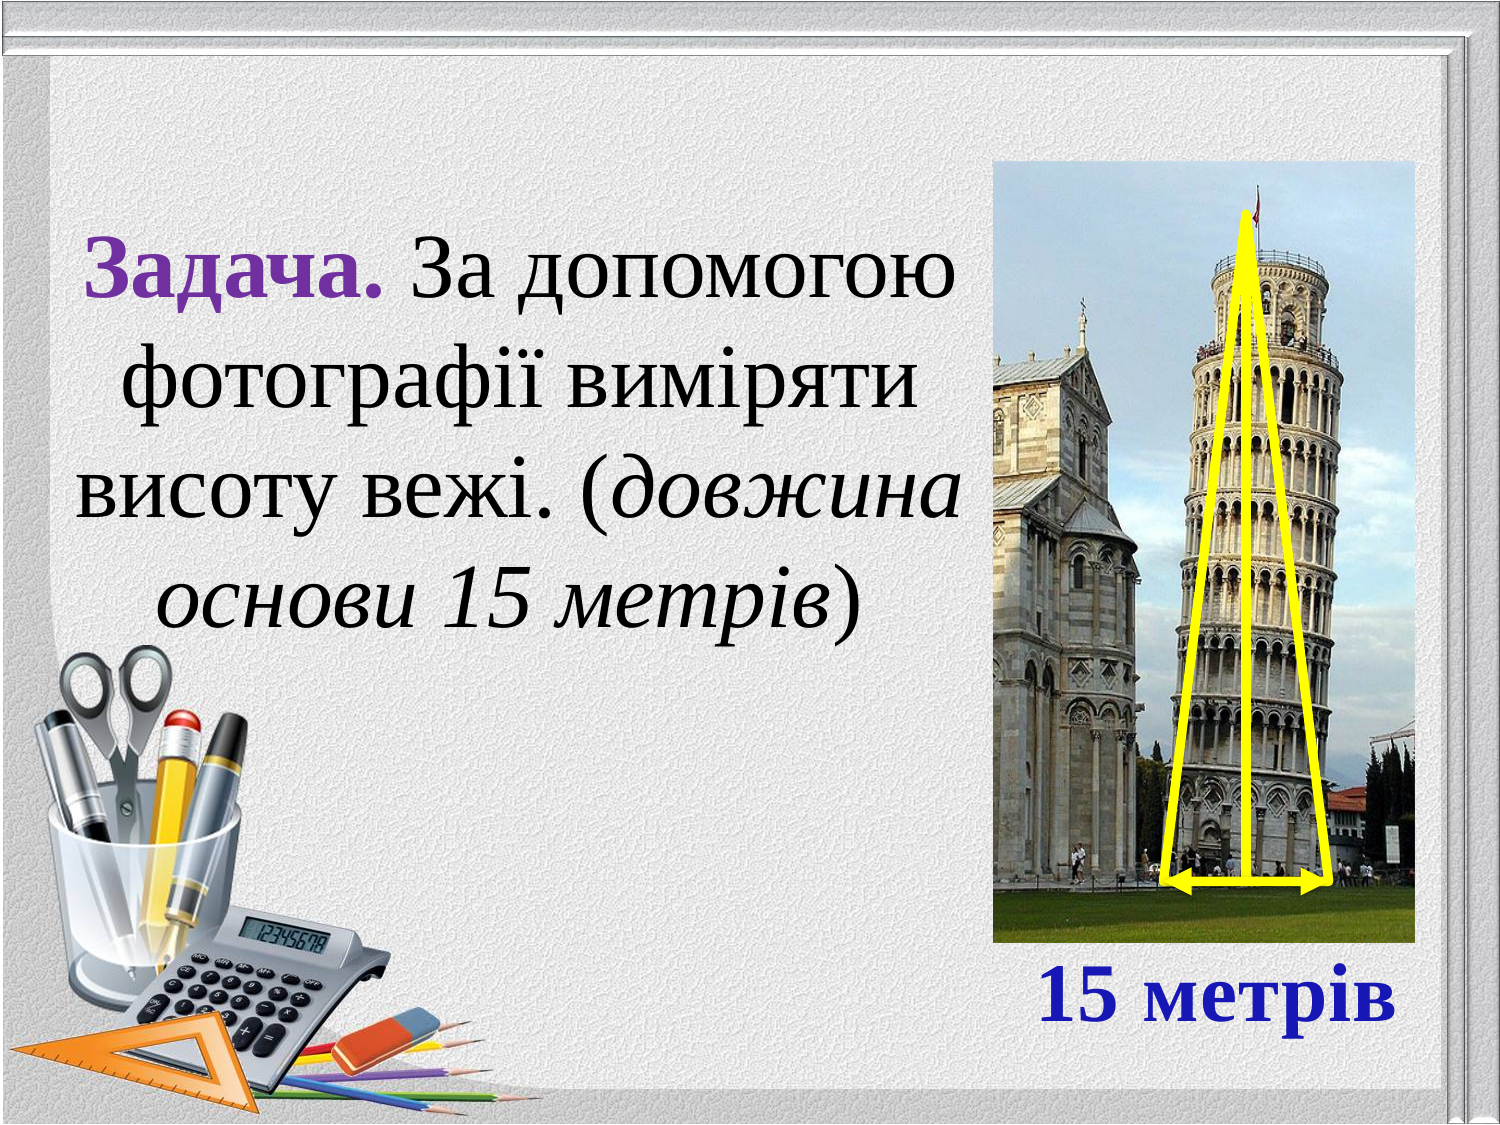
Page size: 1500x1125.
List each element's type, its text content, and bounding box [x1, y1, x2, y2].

text_box 15 метрів [1009, 930, 1424, 1046]
title Задача. За допомогою фотографії виміряти висоту вежі. (довжина основи 15 метрів) [41, 196, 987, 655]
picture [0, 0, 1500, 1125]
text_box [1163, 213, 1329, 881]
